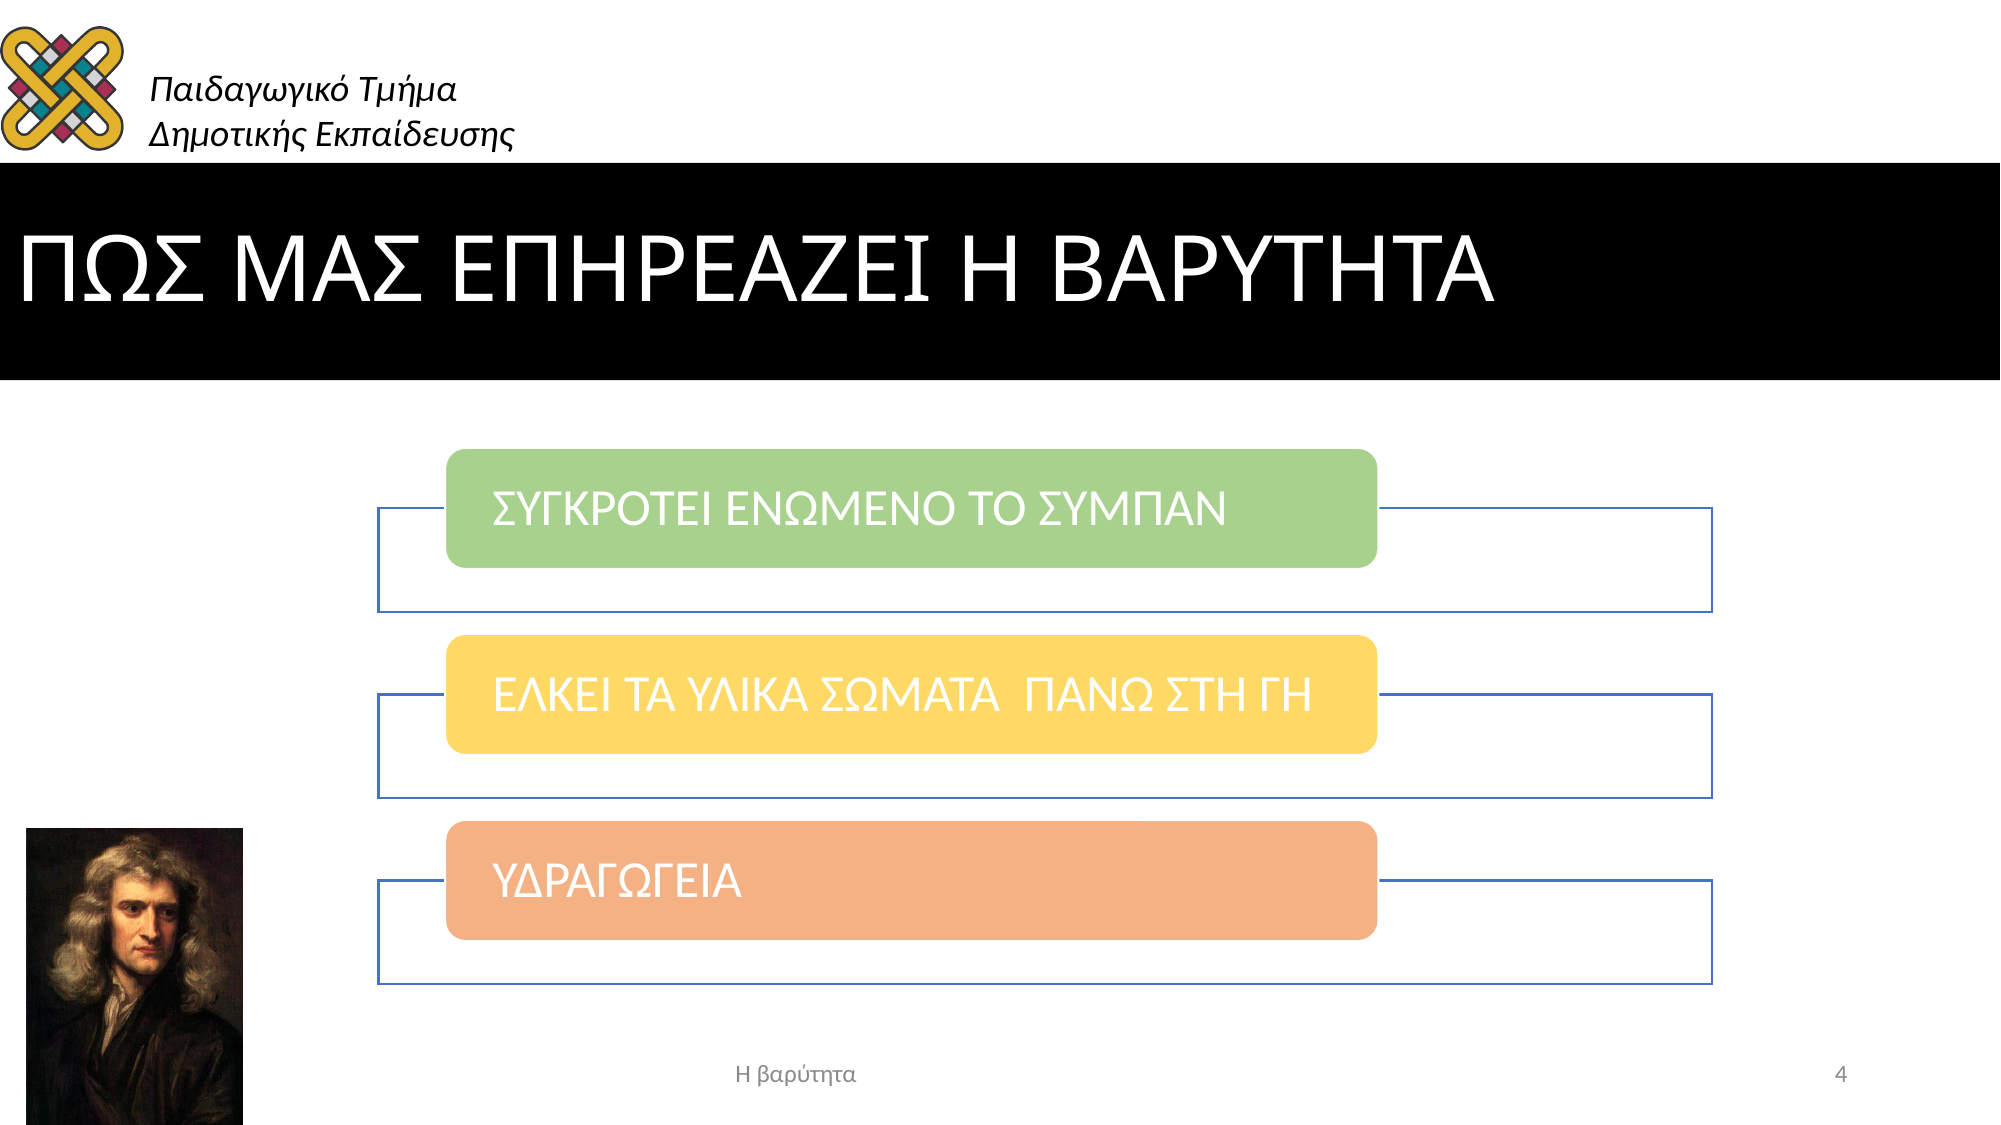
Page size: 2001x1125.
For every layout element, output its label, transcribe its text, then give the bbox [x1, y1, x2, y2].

slide_number 4 [1712, 1042, 1863, 1103]
title ΠΩΣ ΜΑΣ ΕΠΗΡΕΑΖΕΙ Η ΒΑΡΥΤΗΤΑ [0, 162, 2000, 381]
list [0, 26, 124, 151]
text_box Παιδαγωγικό Τμήμα Δημοτικής Εκπαίδευσης [134, 56, 578, 162]
picture [26, 828, 243, 1125]
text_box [378, 271, 1712, 1125]
